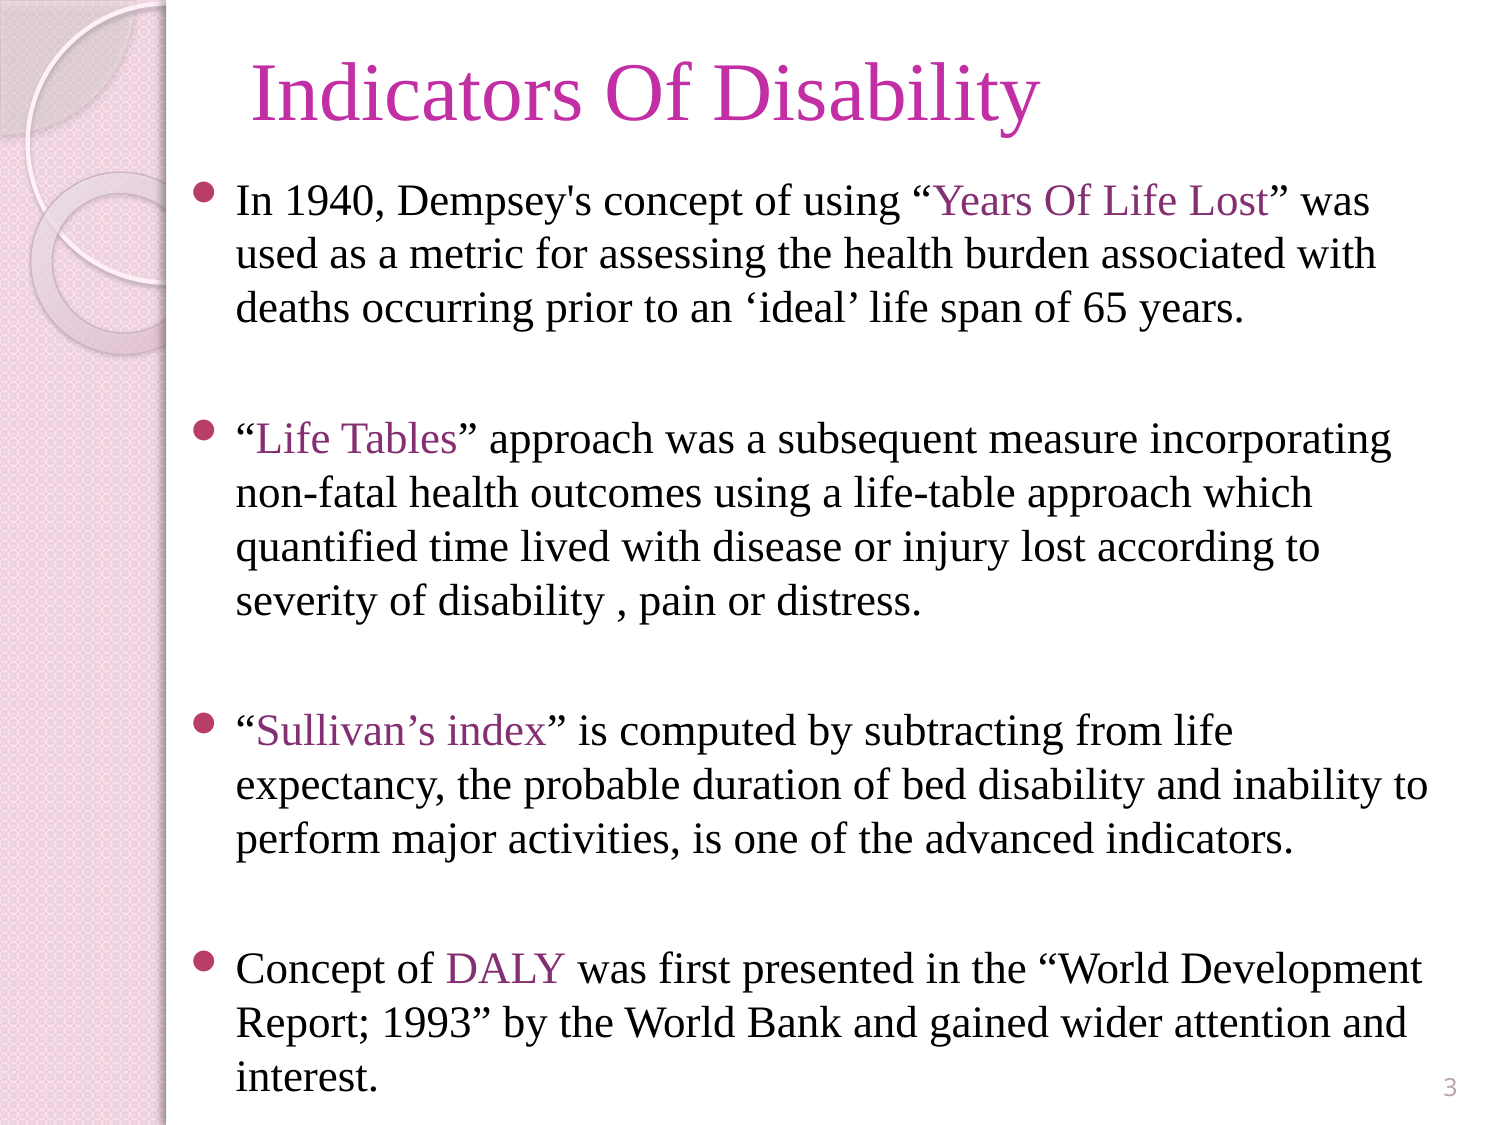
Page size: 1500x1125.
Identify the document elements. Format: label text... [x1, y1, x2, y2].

list In 1940, Dempsey's concept of using “Years Of Life Lost” was used as a metric for assessing the health burden associated with deaths occurring prior to an ‘ideal’ life span of 65 years. “Life Tables” approach was a subsequent measure incorporating non-fatal health outcomes using a life-table approach which quantified time lived with disease or injury lost according to severity of disability , pain or distress. “Sullivan’s index” is computed by subtracting from life expectancy, the probable duration of bed disability and inability to perform major activities, is one of the advanced indicators. Concept of DALY was first presented in the “World Development Report; 1993” by the World Bank and gained wider attention and interest. [162, 162, 1466, 1125]
slide_number 3 [1413, 1034, 1488, 1113]
title Indicators Of Disability [235, 24, 1466, 150]
